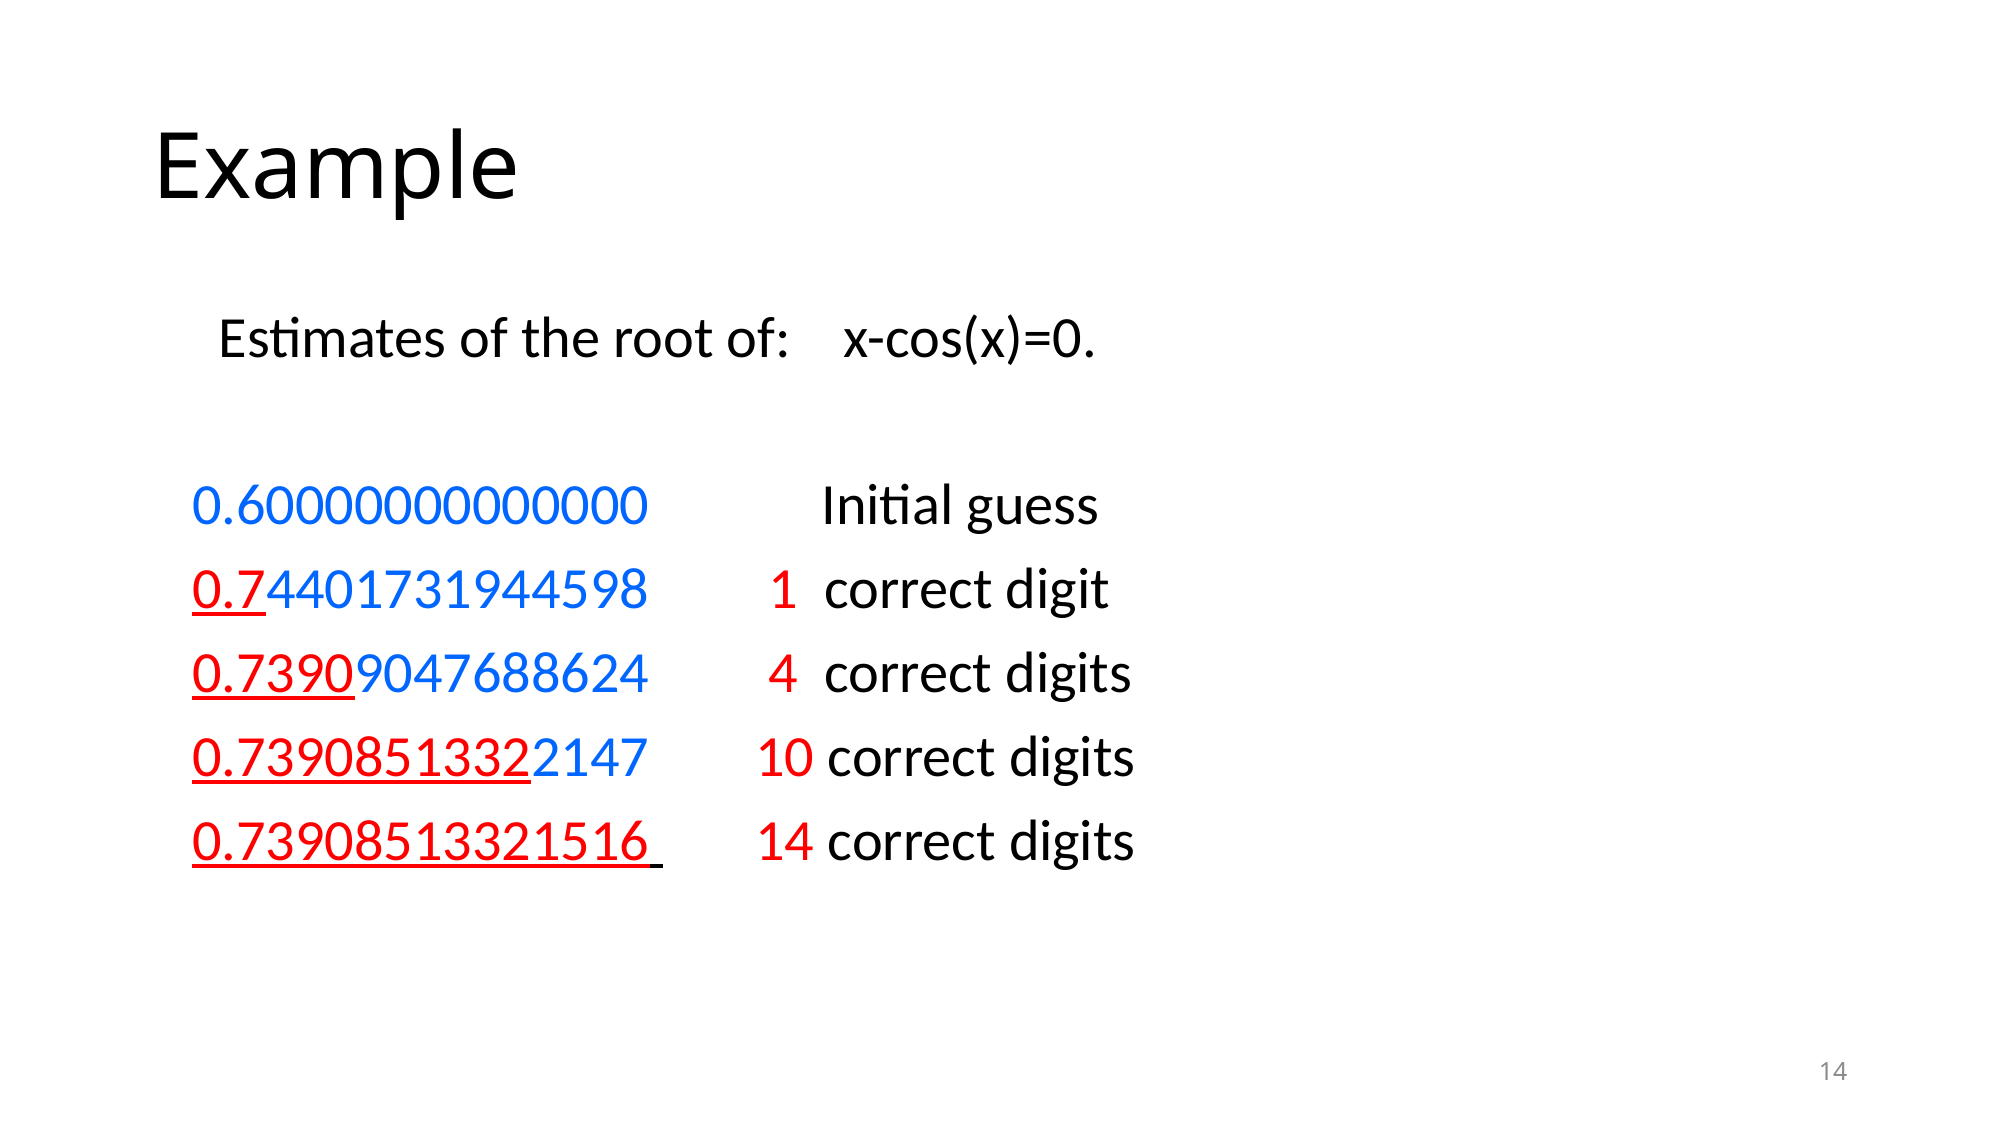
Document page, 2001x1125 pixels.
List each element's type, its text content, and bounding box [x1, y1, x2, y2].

title Example [137, 59, 1863, 278]
list Estimates of the root of: x-cos(x)=0. 0.60000000000000 Initial guess 0.74401731944598 1 correct digit 0.73909047688624 4 correct digits 0.73908513322147 10 correct digits 0.73908513321516 14 correct digits [137, 299, 1863, 1014]
slide_number 14 [1412, 1042, 1863, 1103]
